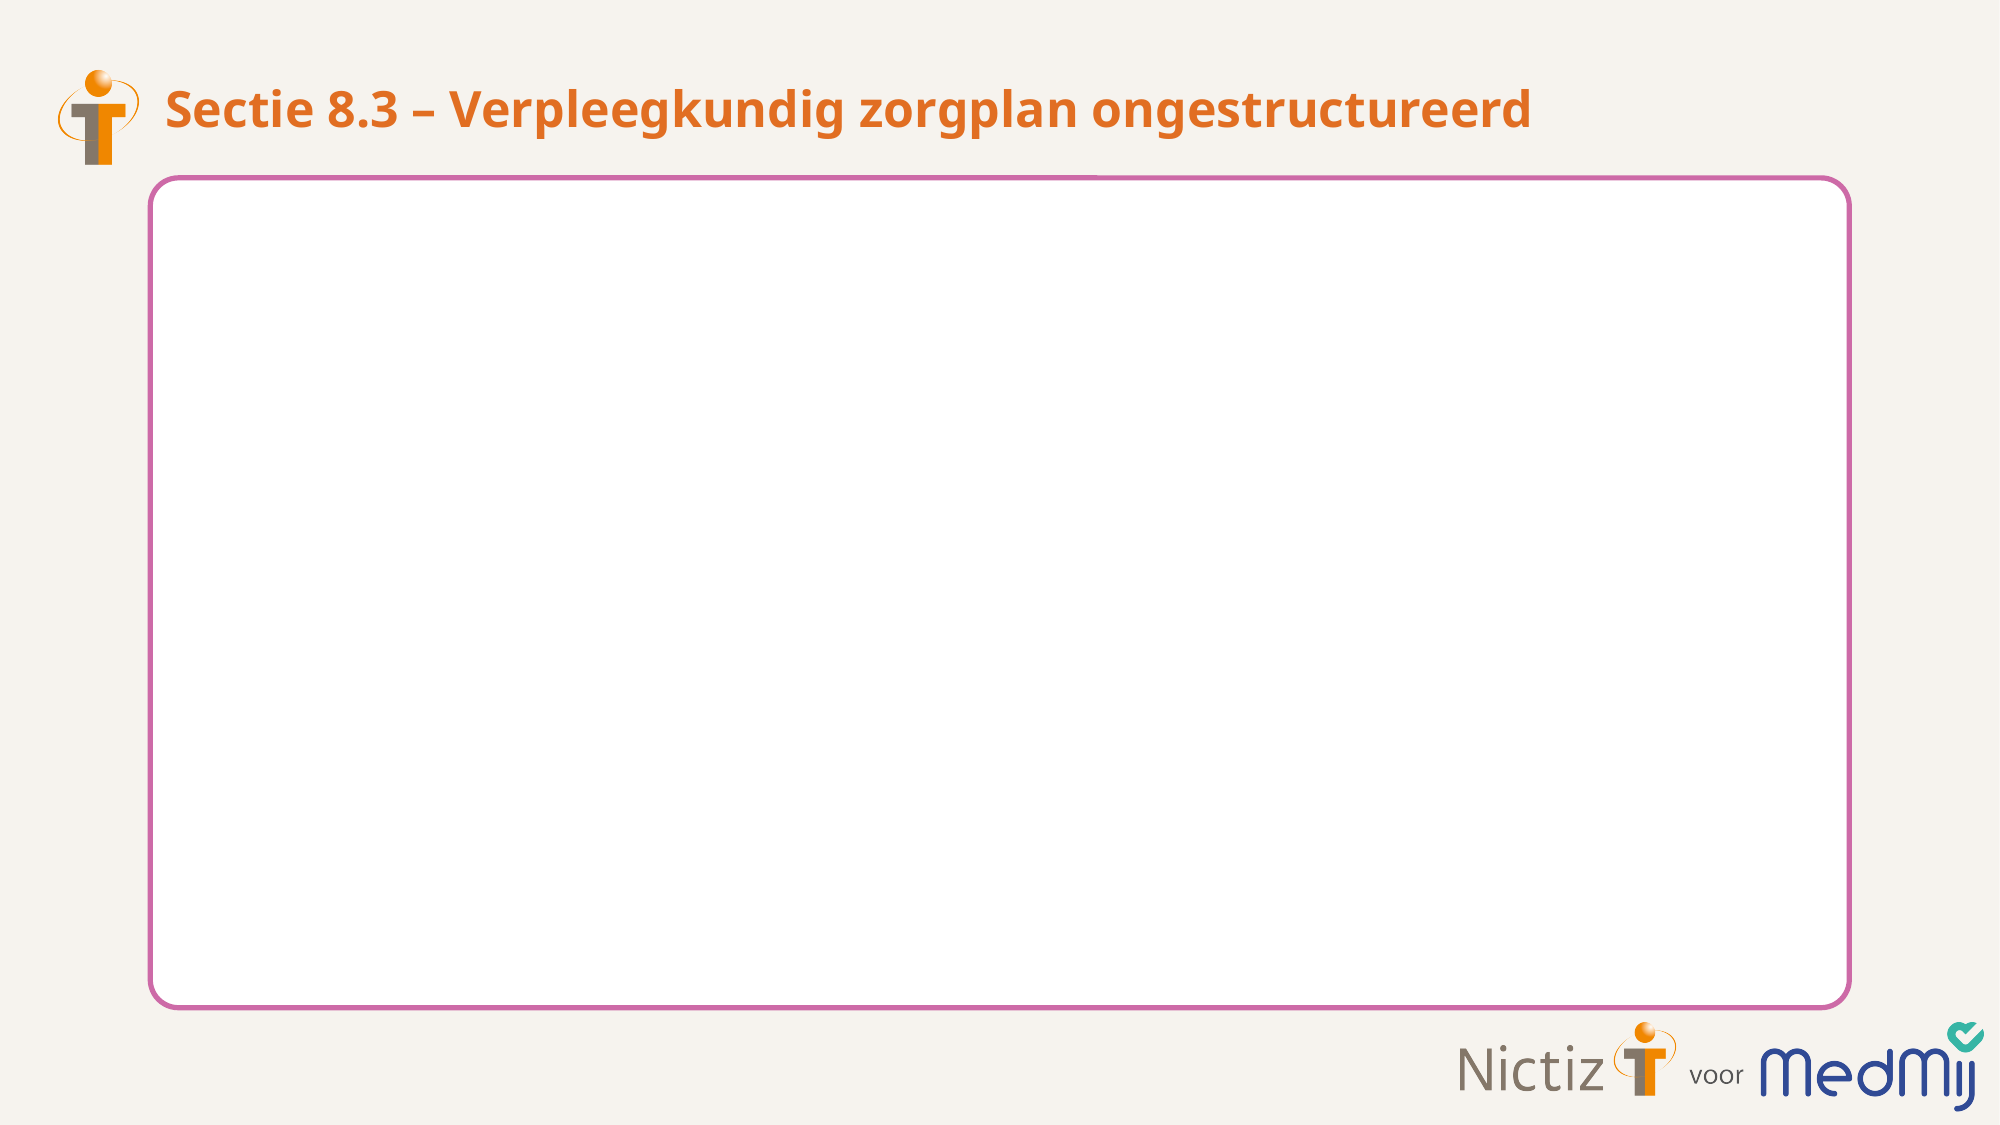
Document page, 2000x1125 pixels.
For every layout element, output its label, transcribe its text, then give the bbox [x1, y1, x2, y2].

picture [50, 66, 151, 187]
title Sectie 8.3 – Verpleegkundig zorgplan ongestructureerd [150, 76, 1850, 165]
picture [1457, 1019, 1988, 1113]
